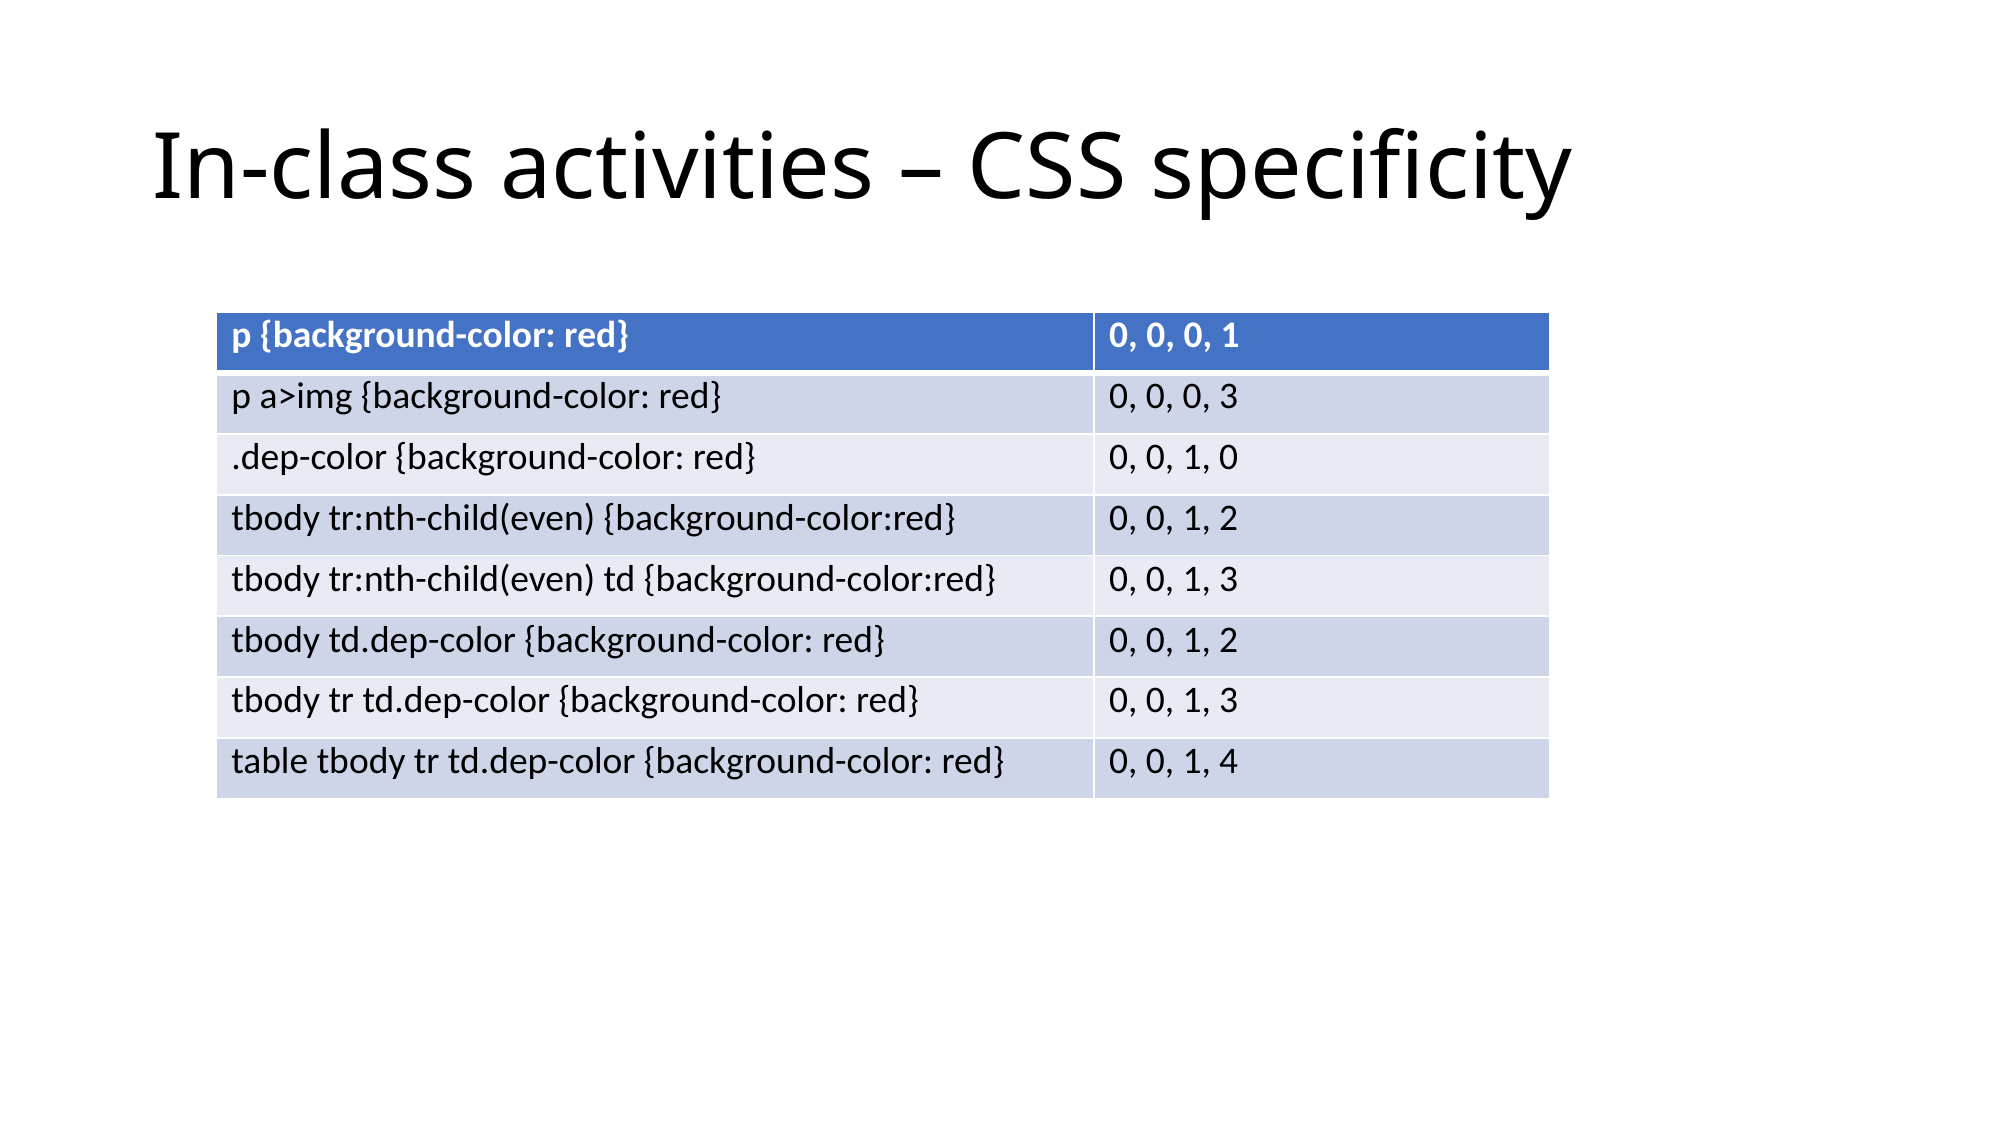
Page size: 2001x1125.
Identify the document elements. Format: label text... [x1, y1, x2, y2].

table_cell 0, 0, 1, 2 [1095, 496, 1549, 555]
table_cell 0, 0, 1, 3 [1095, 556, 1549, 615]
table_cell tbody tr:nth-child(even) td {background-color:red} [217, 556, 1093, 615]
table_cell 0, 0, 1, 0 [1095, 435, 1549, 494]
table_cell table tbody tr td.dep-color {background-color: red} [217, 739, 1093, 798]
table_cell tbody td.dep-color {background-color: red} [217, 617, 1093, 676]
table_cell .dep-color {background-color: red} [217, 435, 1093, 494]
table_cell 0, 0, 1, 3 [1095, 678, 1549, 737]
table_cell tbody tr td.dep-color {background-color: red} [217, 678, 1093, 737]
table_header 0, 0, 0, 1 [1095, 313, 1549, 370]
table_cell 0, 0, 1, 2 [1095, 617, 1549, 676]
table_cell p a>img {background-color: red} [217, 376, 1093, 433]
table_header p {background-color: red} [217, 313, 1093, 370]
table_cell 0, 0, 1, 4 [1095, 739, 1549, 798]
table_cell tbody tr:nth-child(even) {background-color:red} [217, 496, 1093, 555]
table_cell 0, 0, 0, 3 [1095, 376, 1549, 433]
title In-class activities – CSS specificity [137, 59, 1863, 278]
